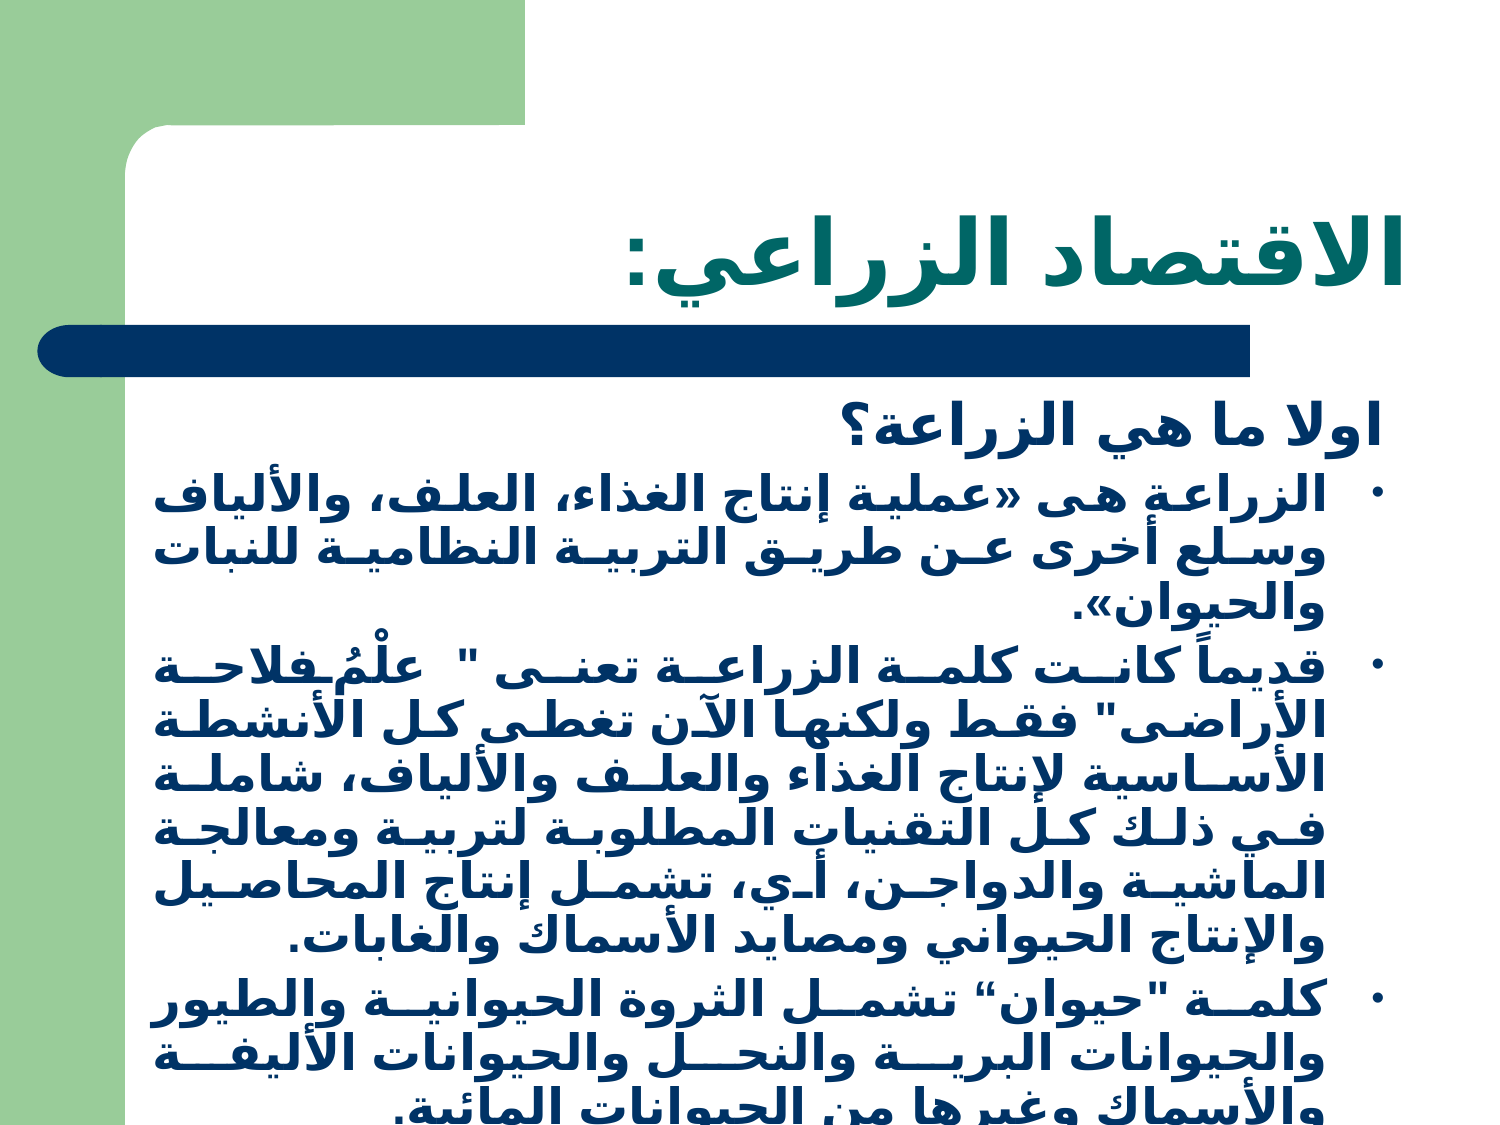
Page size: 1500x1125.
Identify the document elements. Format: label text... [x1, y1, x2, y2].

title الاقتصاد الزراعي: [125, 125, 1425, 313]
list اولا ما هي الزراعة؟ الزراعة هى «عملية إنتاج الغذاء، العلف، والألياف وسلع أخرى عن طريق التربية النظامية للنبات والحيوان». قديماً كانت كلمة الزراعة تعنى "علْمُ فلاحة الأراضى" فقط ولكنها الآن تغطى كل الأنشطة الأساسية لإنتاج الغذاء والعلف والألياف، شاملة في ذلك كل التقنيات المطلوبة لتربية ومعالجة الماشية والدواجن، أي، تشمل إنتاج المحاصيل والإنتاج الحيواني ومصايد الأسماك والغابات. كلمة "حيوان“ تشمل الثروة الحيوانية والطيور والحيوانات البرية والنحل والحيوانات الأليفة والأسماك وغيرها من الحيوانات المائية. [137, 387, 1400, 999]
